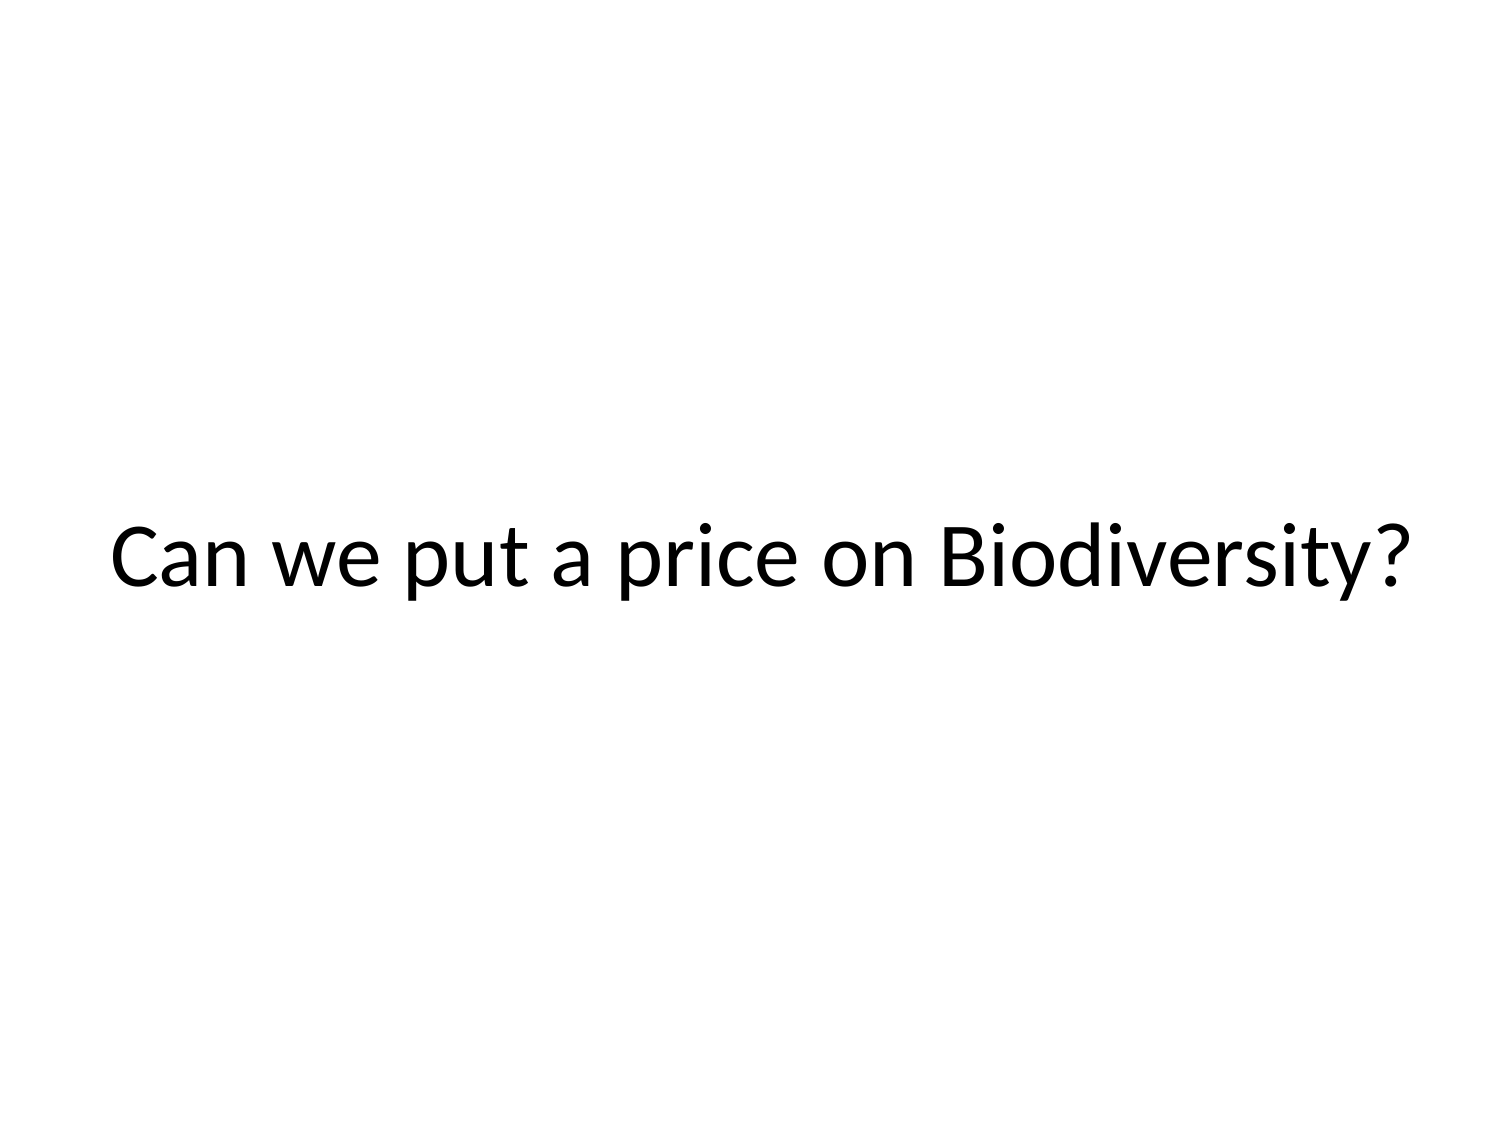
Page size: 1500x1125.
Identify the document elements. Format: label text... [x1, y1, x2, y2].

title Can we put a price on Biodiversity? [88, 456, 1439, 644]
